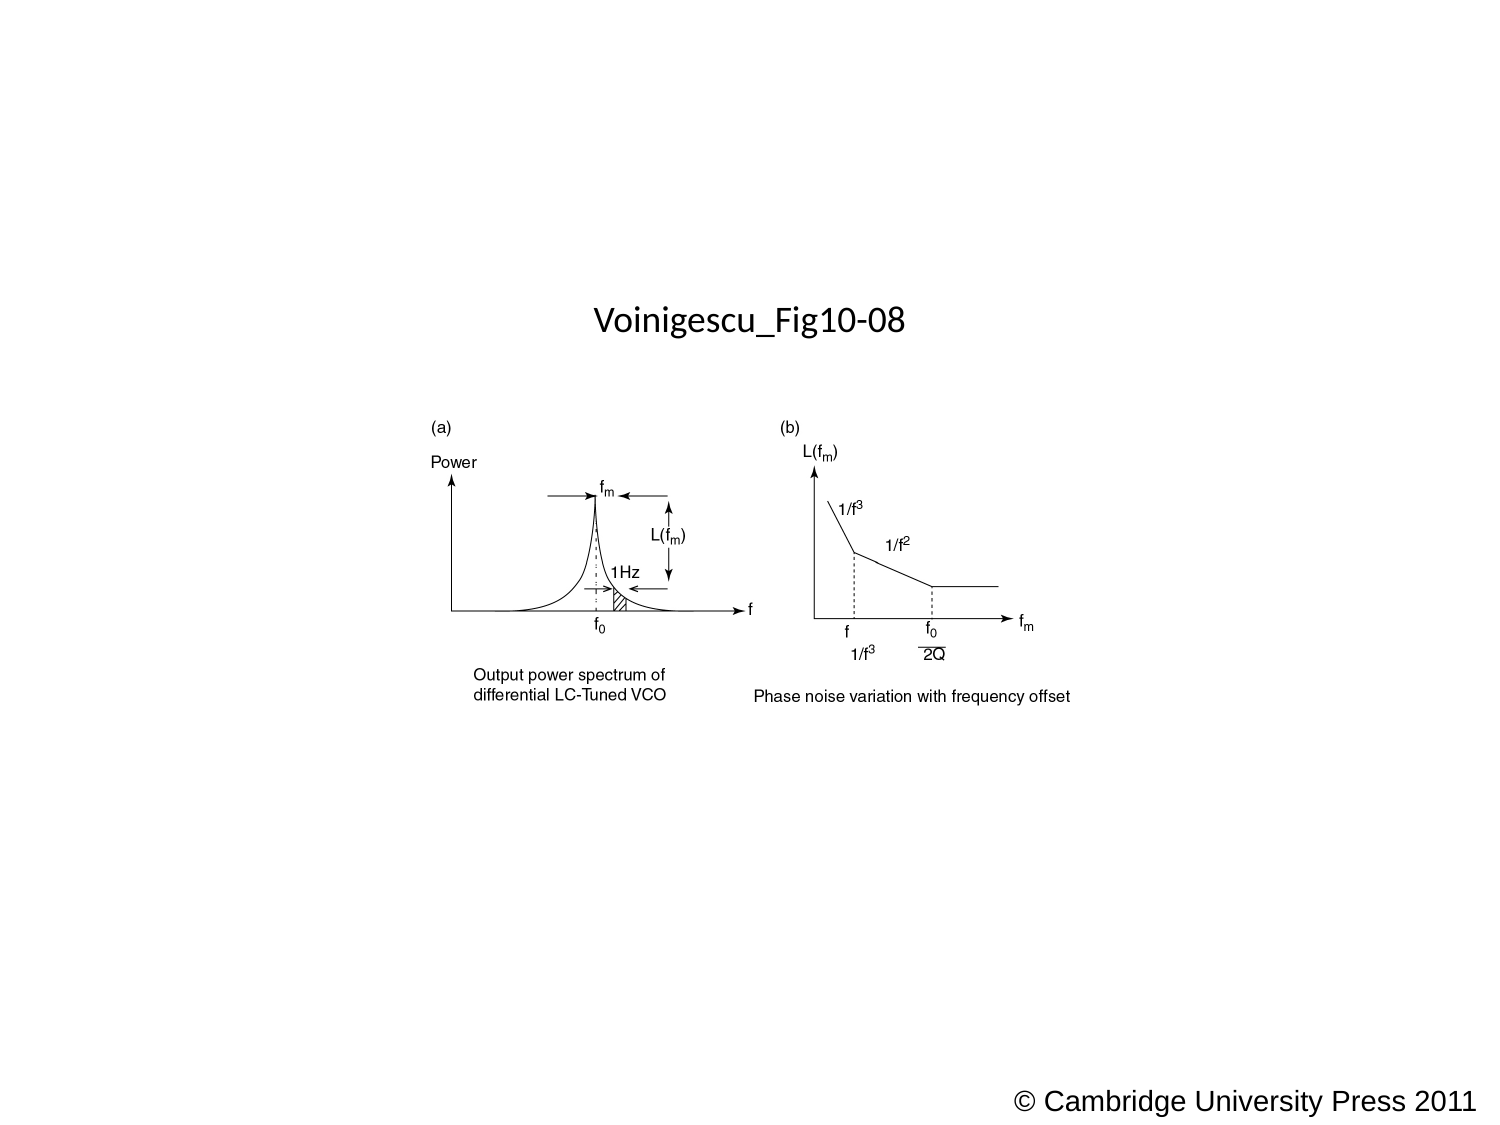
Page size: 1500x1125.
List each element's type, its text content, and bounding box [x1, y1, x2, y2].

text_box © Cambridge University Press 2011 [907, 1074, 1493, 1125]
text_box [430, 287, 1070, 707]
